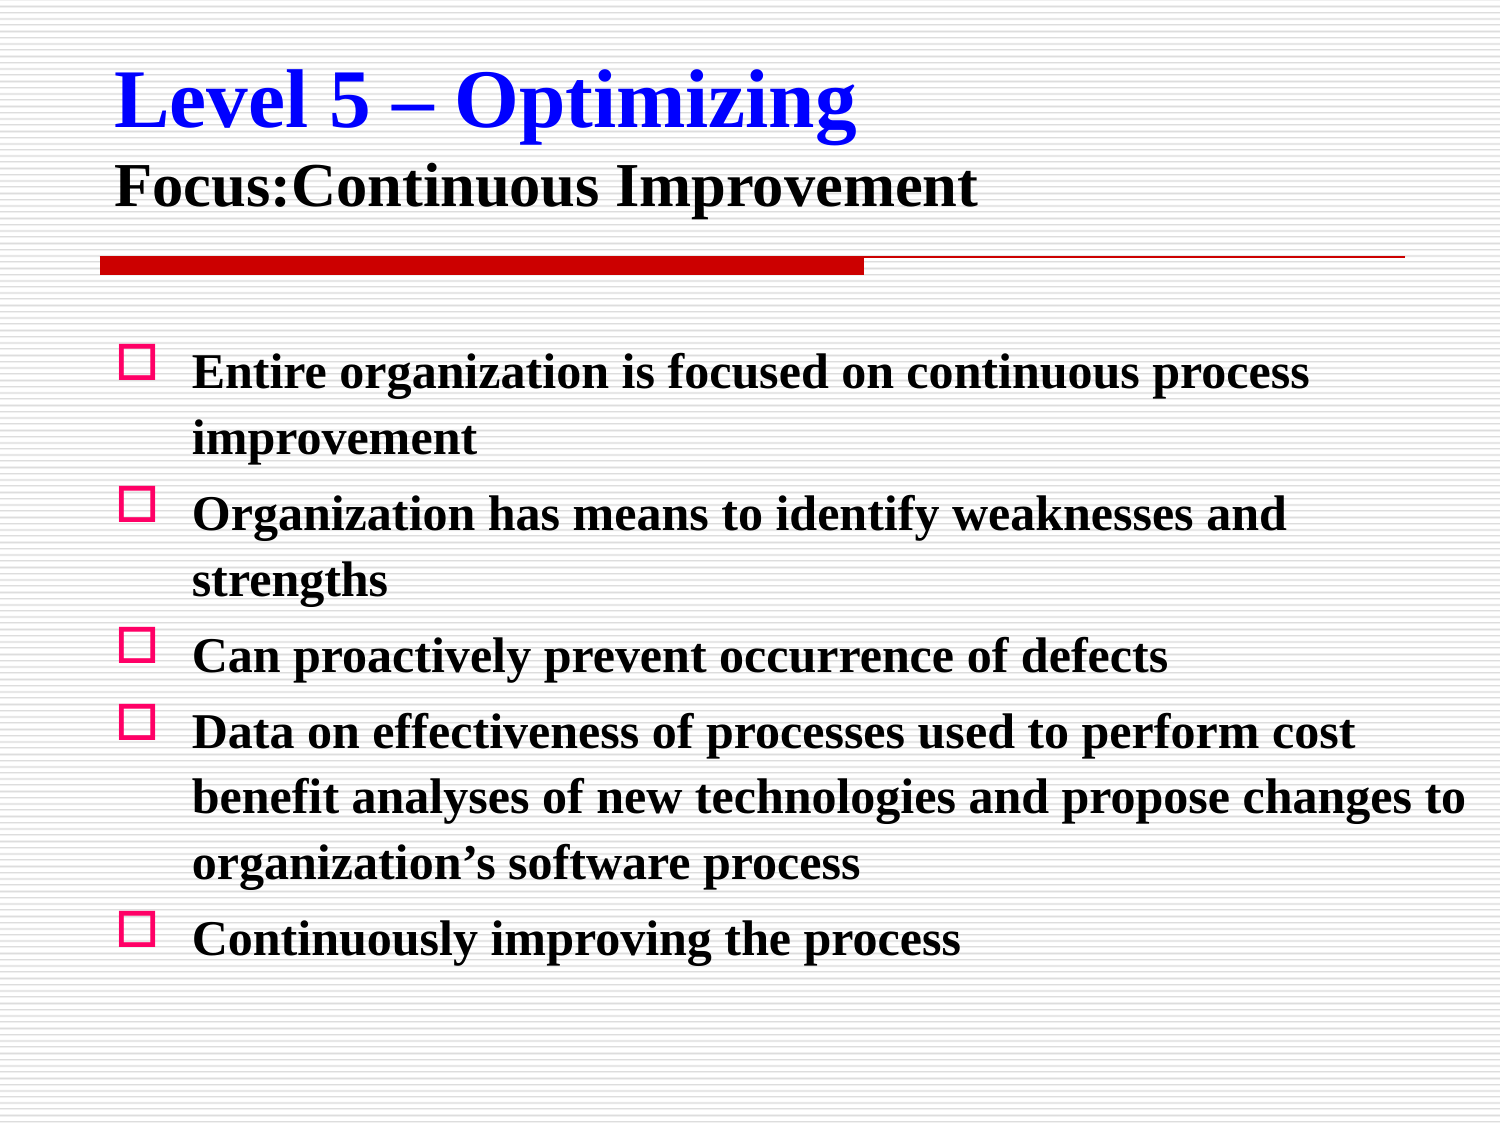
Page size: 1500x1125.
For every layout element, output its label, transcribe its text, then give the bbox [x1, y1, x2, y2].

picture [0, 0, 1500, 1125]
text_box Entire organization is focused on continuous process improvement Organization has means to identify weaknesses and strengths Can proactively prevent occurrence of defects Data on effectiveness of processes used to perform cost benefit analyses of new technologies and propose changes to organization’s software process Continuously improving the process [99, 324, 1500, 1000]
text_box Level 5 – Optimizing Focus:Continuous Improvement [99, 37, 1375, 225]
